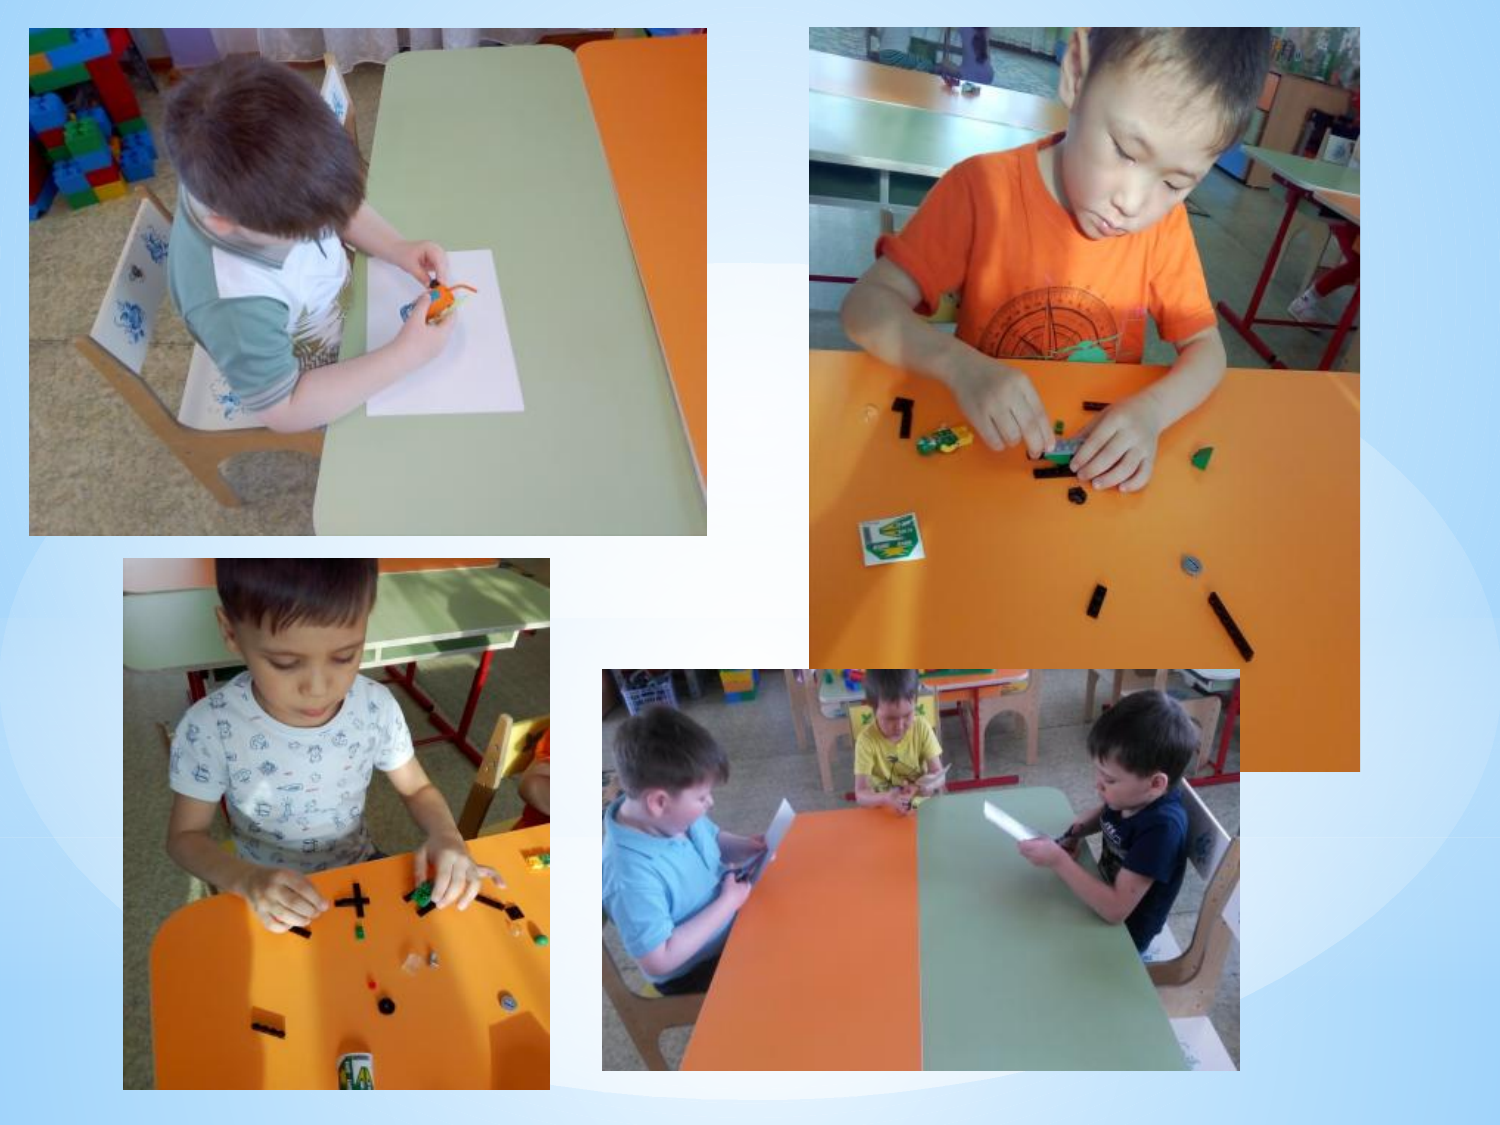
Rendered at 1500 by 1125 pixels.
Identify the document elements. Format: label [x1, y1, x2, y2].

picture [123, 558, 550, 1091]
picture [29, 27, 707, 537]
picture [601, 26, 1361, 1072]
